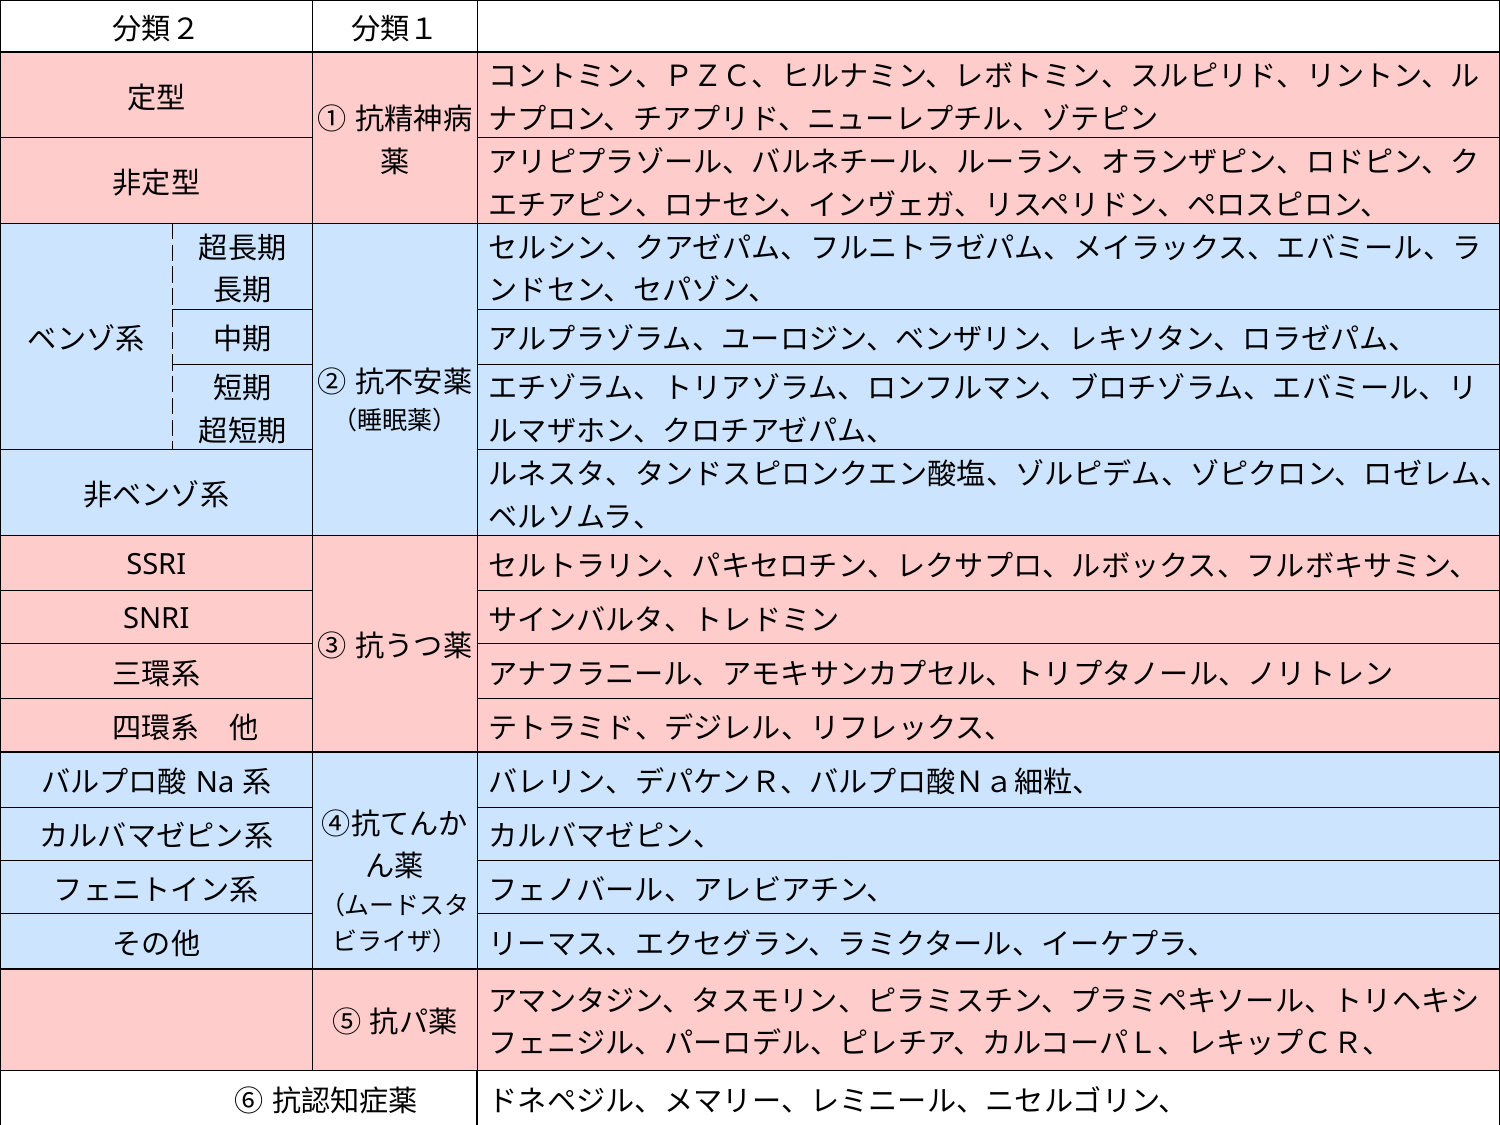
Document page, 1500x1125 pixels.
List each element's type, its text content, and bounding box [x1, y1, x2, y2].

table_cell サインバルタ、トレドミン [478, 591, 1499, 643]
table_cell アルプラゾラム、ユーロジン、ベンザリン、レキソタン、ロラゼパム、 [478, 310, 1499, 364]
table_cell コントミン、ＰＺＣ、ヒルナミン、レボトミン、スルピリド、リントン、ルナプロン、チアプリド、ニューレプチル、ゾテピン [478, 53, 1499, 137]
table_cell フェニトイン系 [1, 861, 312, 913]
table_cell その他 [1, 914, 312, 968]
table_cell SSRI [1, 536, 312, 590]
table_cell 短期 超短期 [173, 365, 312, 449]
table_cell セルシン、クアゼパム、フルニトラゼパム、メイラックス、エバミール、ランドセン、セパゾン、 [478, 224, 1499, 309]
table_cell アマンタジン、タスモリン、ピラミスチン、プラミペキソール、トリヘキシフェニジル、パーロデル、ピレチア、カルコーパＬ、レキップＣＲ、 [478, 970, 1499, 1070]
table_cell ①抗精神病薬 [313, 53, 477, 223]
table_cell 三環系 [1, 644, 312, 698]
table_cell テトラミド、デジレル、リフレックス、 [478, 699, 1499, 751]
table_cell 四環系 他 [1, 699, 312, 751]
table_cell ルネスタ、タンドスピロンクエン酸塩、ゾルピデム、ゾピクロン、ロゼレム、ベルソムラ、 [478, 450, 1499, 535]
table_cell 非定型 [1, 138, 312, 223]
table_header 分類１ [313, 1, 477, 51]
table_cell ⑤抗パ薬 [313, 970, 477, 1070]
table_cell リーマス、エクセグラン、ラミクタール、イーケプラ、 [478, 914, 1499, 968]
table_cell ベンゾ系 [1, 224, 173, 449]
table_cell セルトラリン、パキセロチン、レクサプロ、ルボックス、フルボキサミン、 [478, 536, 1499, 590]
table_cell アリピプラゾール、バルネチール、ルーラン、オランザピン、ロドピン、クエチアピン、ロナセン、インヴェガ、リスペリドン、ペロスピロン、 [478, 138, 1499, 223]
table_cell 定型 [1, 53, 312, 137]
table_cell ⑥抗認知症薬 [1, 1071, 476, 1125]
table_cell アナフラニール、アモキサンカプセル、トリプタノール、ノリトレン [478, 644, 1499, 698]
table_header [478, 1, 1499, 51]
table_cell カルバマゼピン、 [478, 808, 1499, 860]
table_cell ドネペジル、メマリー、レミニール、ニセルゴリン、 [478, 1071, 1499, 1125]
table_cell ④抗てんかん薬 （ムードスタビライザ） [313, 753, 477, 968]
table_cell 超長期 長期 [173, 224, 312, 309]
table_cell ③抗うつ薬 [313, 536, 477, 751]
table_cell 非ベンゾ系 [1, 450, 312, 535]
table_cell カルバマゼピン系 [1, 808, 312, 860]
table_cell 中期 [173, 310, 312, 364]
table_cell [1, 970, 312, 1070]
table_cell バルプロ酸Na系 [1, 753, 312, 807]
table_header 分類２ [1, 1, 312, 51]
table_cell SNRI [1, 591, 312, 643]
table_cell フェノバール、アレビアチン、 [478, 861, 1499, 913]
table_cell バレリン、デパケンＲ、バルプロ酸Ｎａ細粒、 [478, 753, 1499, 807]
table_cell エチゾラム、トリアゾラム、ロンフルマン、ブロチゾラム、エバミール、リルマザホン、クロチアゼパム、 [478, 365, 1499, 449]
table_cell ②抗不安薬 （睡眠薬） [313, 224, 477, 535]
